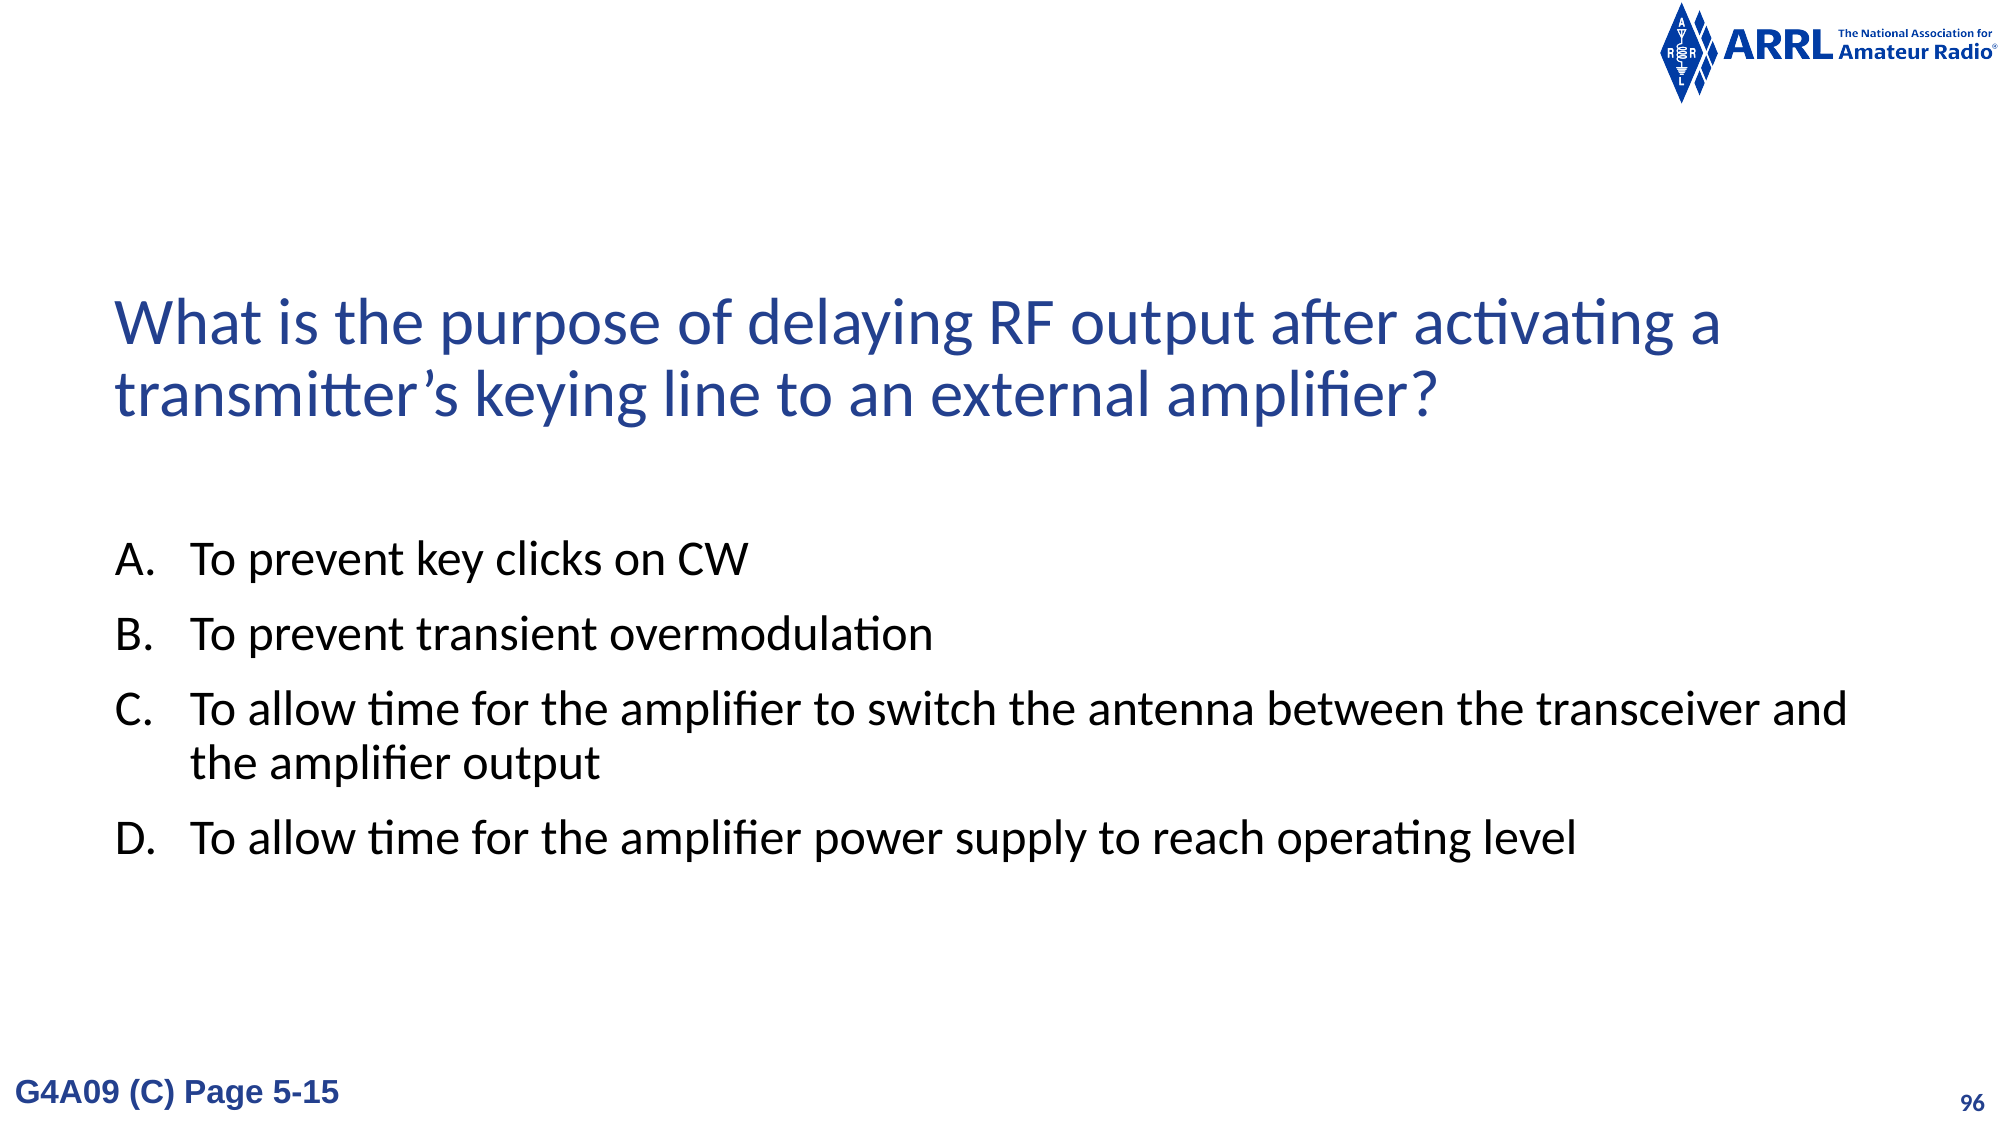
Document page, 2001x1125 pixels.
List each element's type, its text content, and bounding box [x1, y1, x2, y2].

list To prevent key clicks on CW To prevent transient overmodulation To allow time for the amplifier to switch the antenna between the transceiver and the amplifier output To allow time for the amplifier power supply to reach operating level [99, 525, 1900, 1005]
picture [1658, 0, 1999, 106]
text_box 96 [1899, 1079, 2000, 1125]
text_box G4A09 (C) Page 5-15 [0, 1062, 1313, 1118]
title What is the purpose of delaying RF output after activating a transmitter’s keying line to an external amplifier? [99, 249, 1900, 468]
